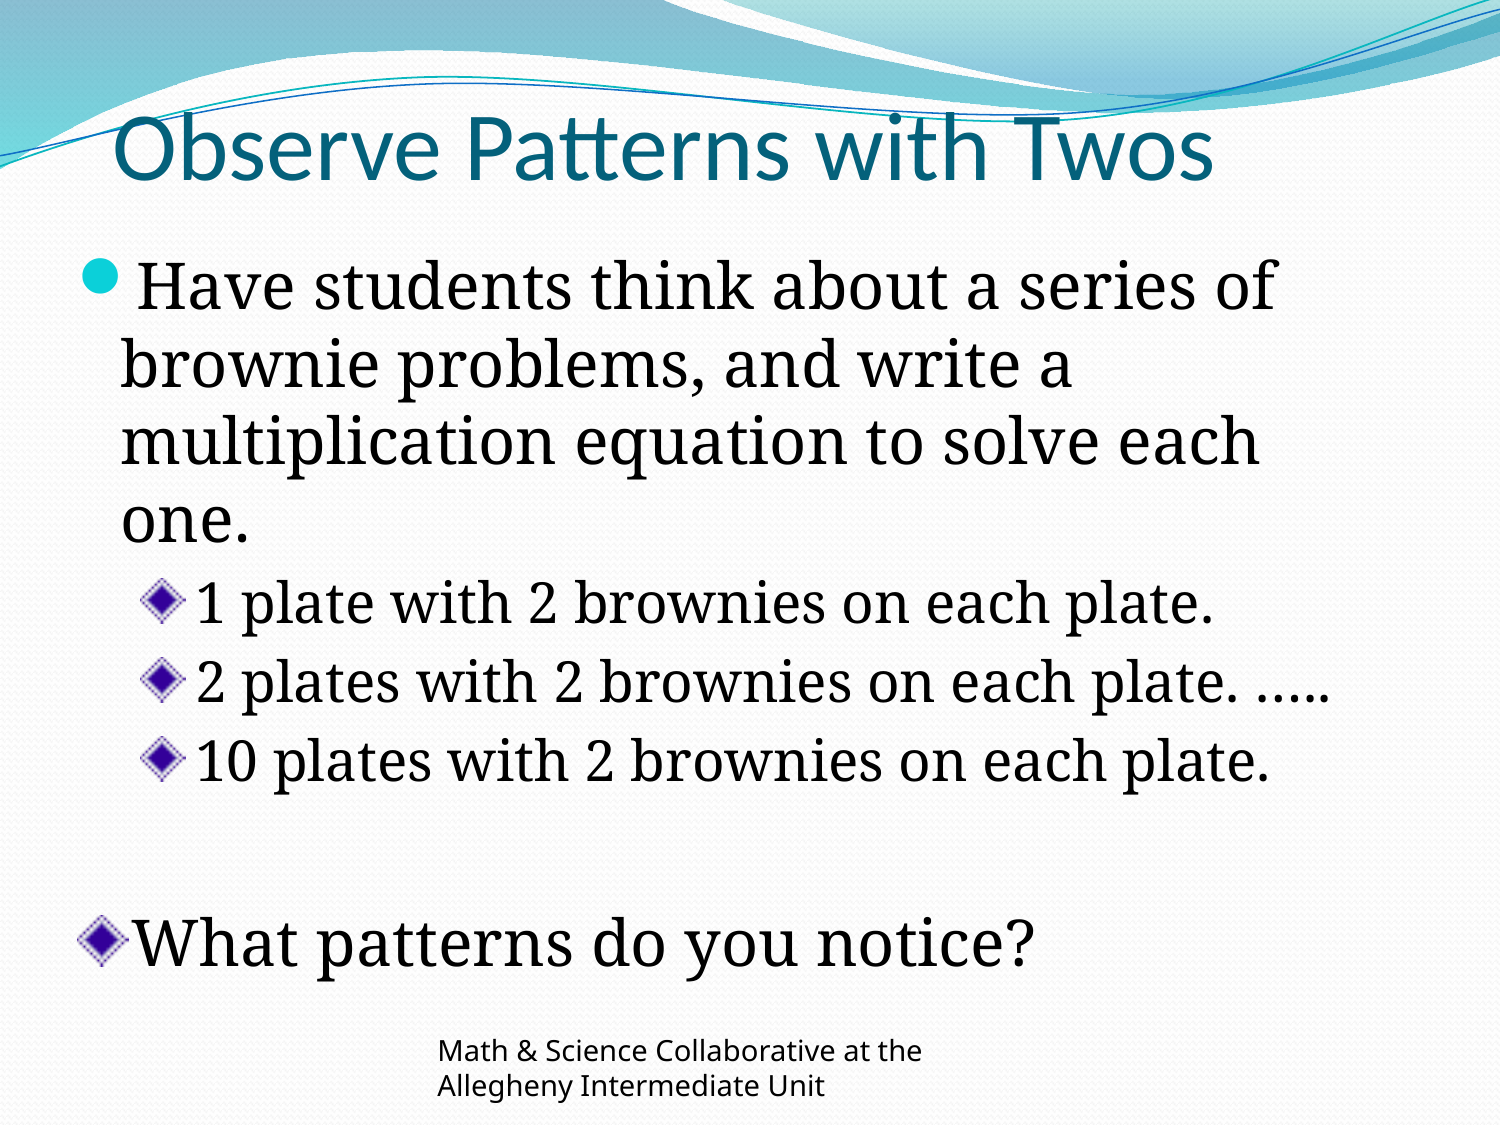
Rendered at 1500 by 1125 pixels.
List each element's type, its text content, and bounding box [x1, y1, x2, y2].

title Observe Patterns with Twos [112, 75, 1413, 200]
picture [77, 915, 129, 967]
list Have students think about a series of brownie problems, and write a multiplication equation to solve each one. 1 plate with 2 brownies on each plate. 2 plates with 2 brownies on each plate. ….. 10 plates with 2 brownies on each plate. What patterns do you notice? [62, 237, 1413, 988]
picture [140, 578, 186, 624]
picture [140, 657, 186, 703]
footer Math & Science Collaborative at the Allegheny Intermediate Unit [437, 1042, 988, 1103]
picture [140, 736, 186, 782]
